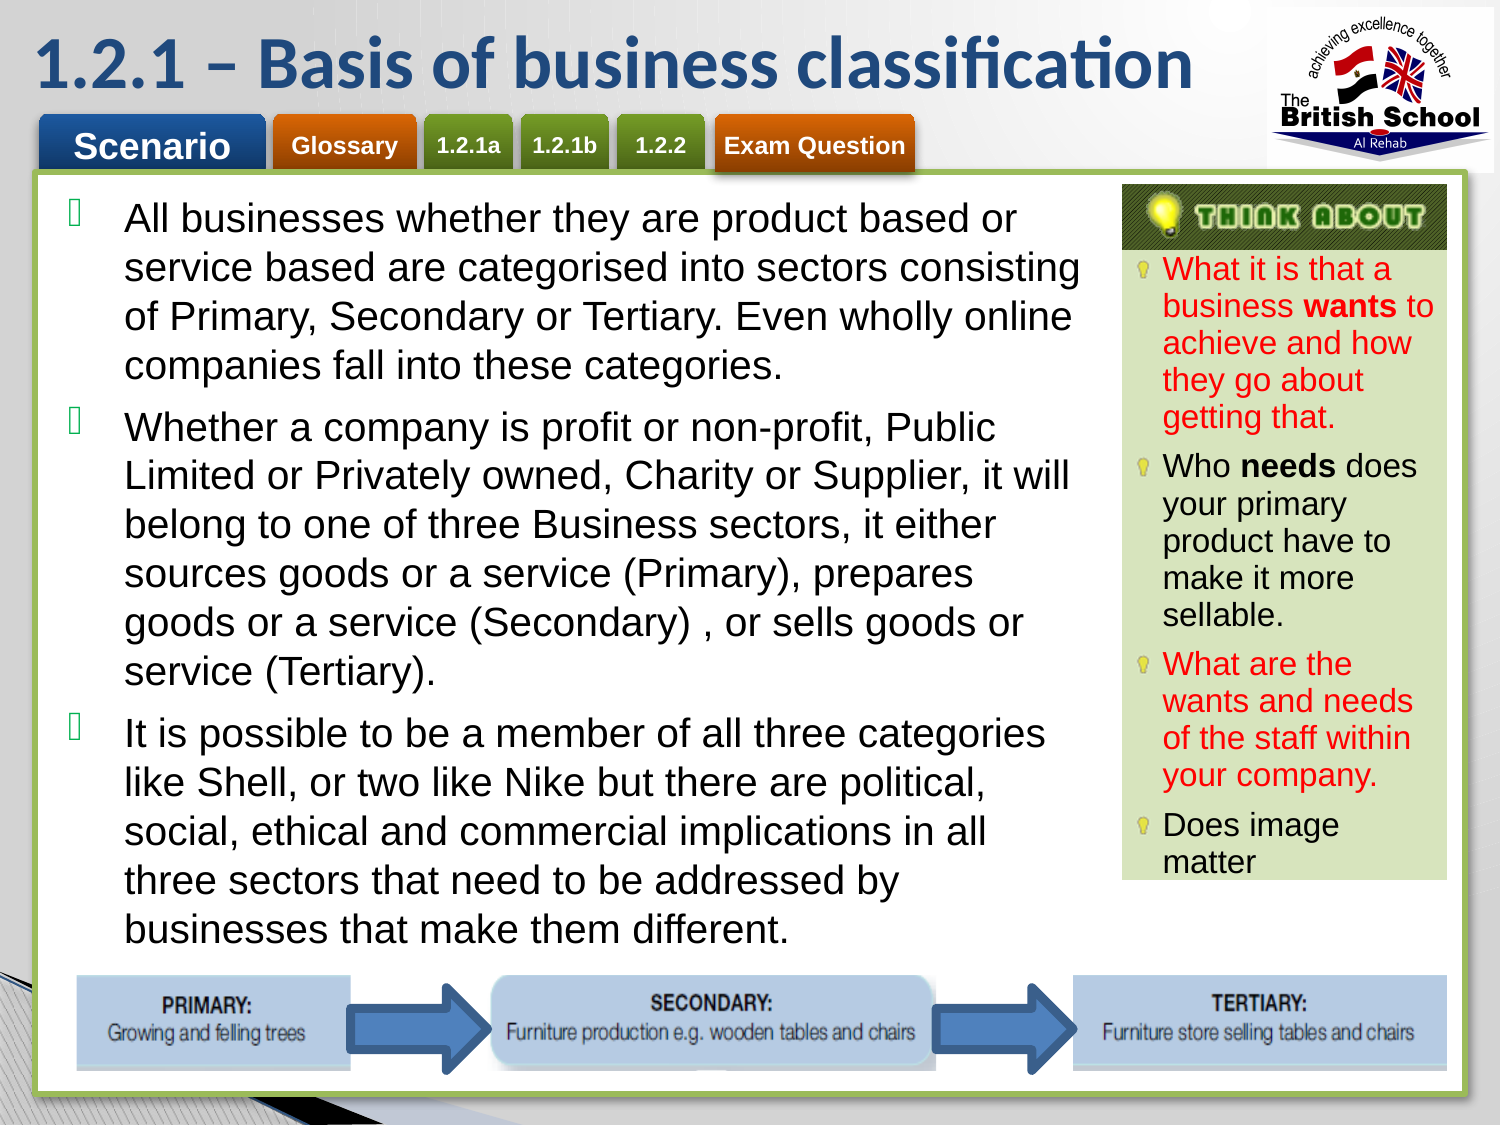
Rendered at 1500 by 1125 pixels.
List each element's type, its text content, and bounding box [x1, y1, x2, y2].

picture [1133, 257, 1153, 281]
picture [1145, 188, 1430, 244]
picture [1133, 454, 1153, 479]
table_header [1122, 184, 1447, 250]
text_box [76, 975, 1448, 1071]
picture [281, 1114, 303, 1125]
table_cell What it is that a business wants to achieve and how they go about getting that. Who needs does your primary product have to make it more sellable. What are the wants and needs of the staff within your company. Does image matter [1122, 250, 1447, 880]
picture [1267, 7, 1495, 173]
picture [1133, 813, 1153, 837]
picture [1133, 652, 1153, 676]
text_box All businesses whether they are product based or service based are categorised into sectors consisting of Primary, Secondary or Tertiary. Even wholly online companies fall into these categories. Whether a company is profit or non-profit, Public Limited or Privately owned, Charity or Supplier, it will belong to one of three Business sectors, it either sources goods or a service (Primary), prepares goods or a service (Secondary) , or sells goods or service (Tertiary). It is possible to be a member of all three categories like Shell, or two like Nike but there are political, social, ethical and commercial implications in all three sectors that need to be addressed by businesses that make them different. [53, 184, 1105, 959]
title 1.2.1 – Basis of business classification [17, 7, 1235, 110]
